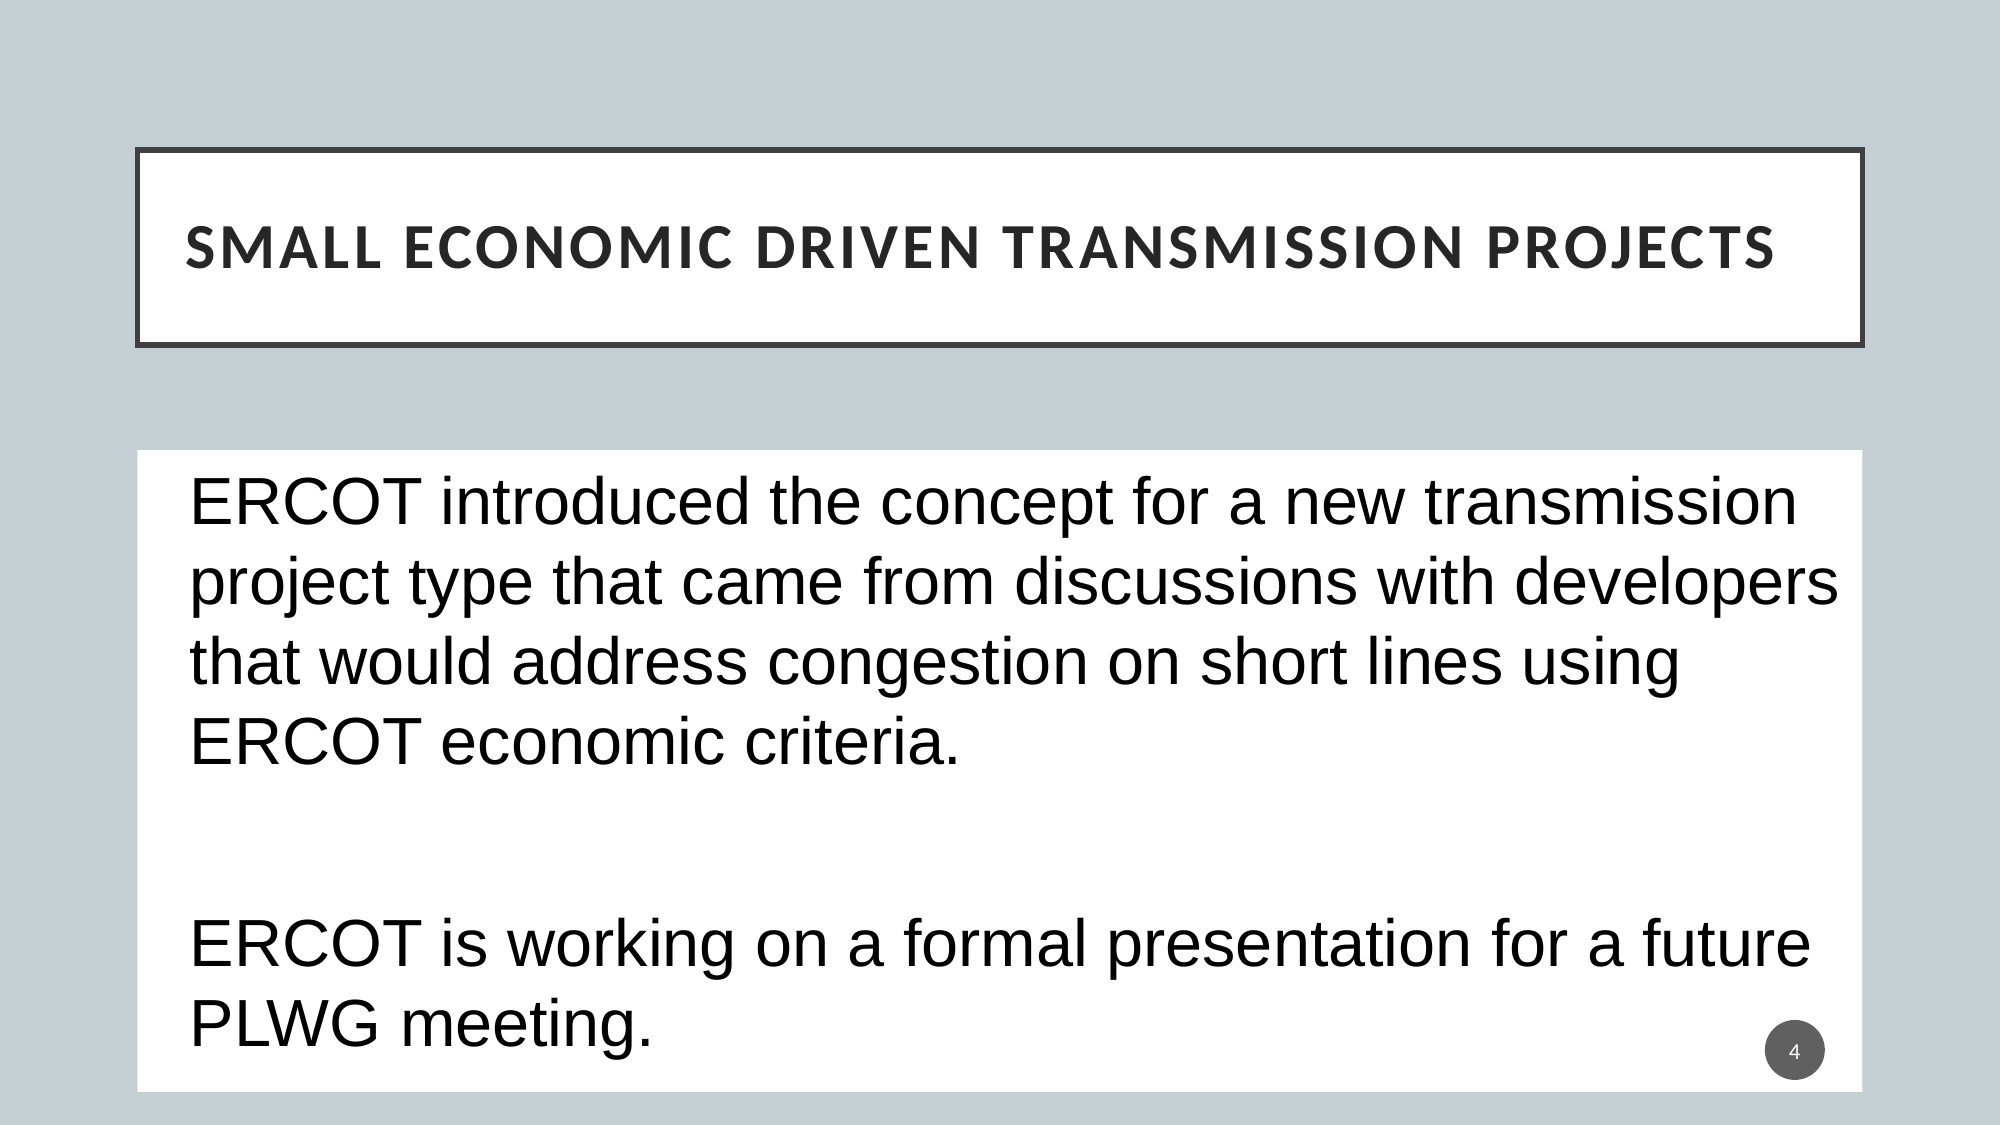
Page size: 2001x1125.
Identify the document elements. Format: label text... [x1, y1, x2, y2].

list ERCOT introduced the concept for a new transmission project type that came from discussions with developers that would address congestion on short lines using ERCOT economic criteria. ERCOT is working on a formal presentation for a future PLWG meeting. [137, 450, 1863, 1092]
title Small Economic Driven Transmission Projects [135, 147, 1865, 348]
slide_number 4 [1764, 1019, 1825, 1080]
